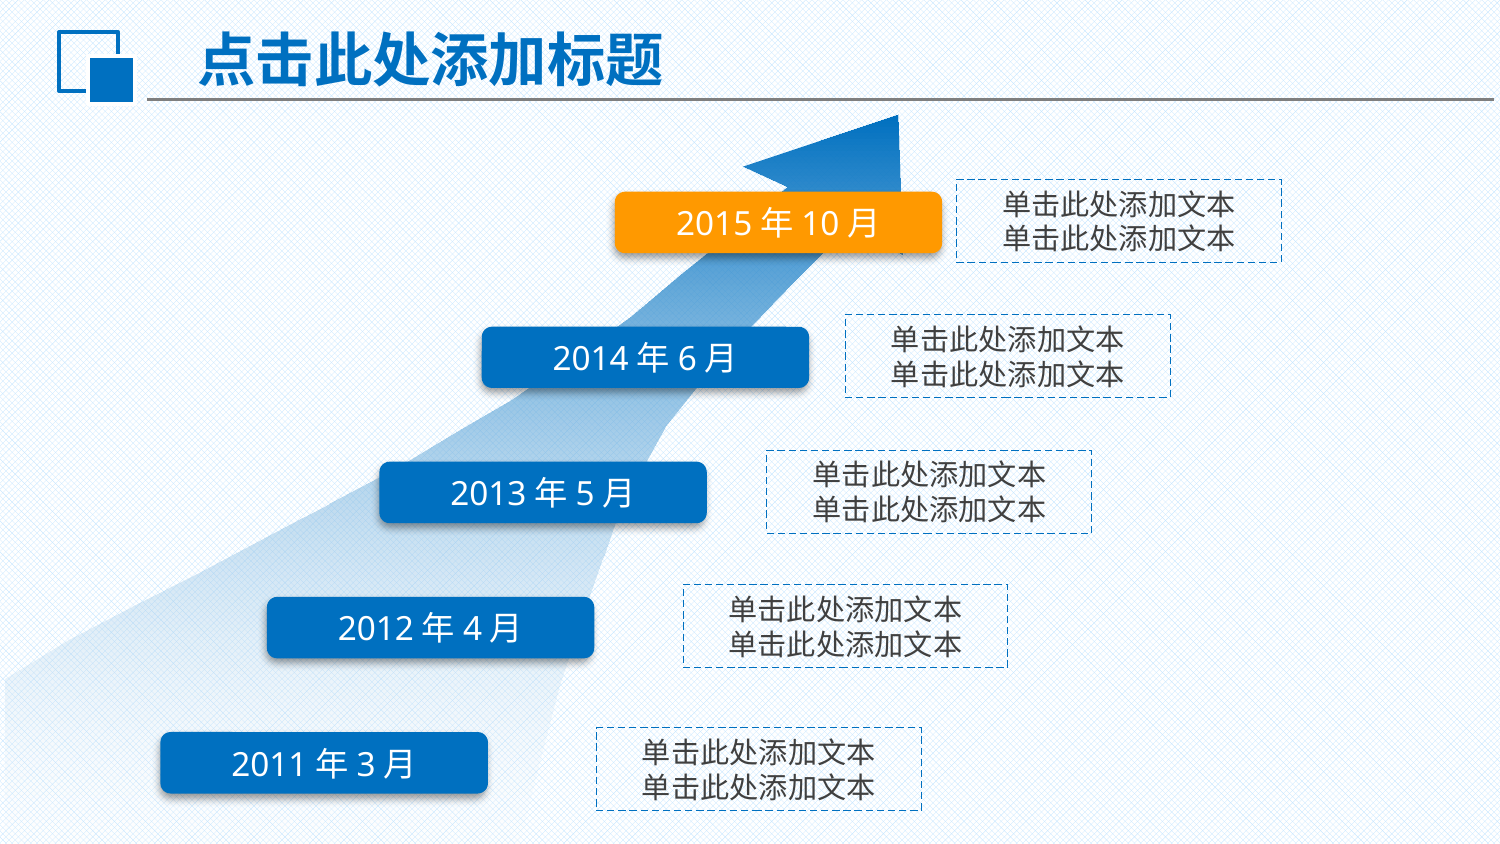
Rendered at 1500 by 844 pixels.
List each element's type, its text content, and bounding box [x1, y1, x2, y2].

text_box 2015年10月 [612, 189, 945, 256]
text_box [742, 114, 901, 189]
text_box [57, 30, 120, 93]
text_box [86, 54, 137, 106]
text_box [620, 266, 811, 324]
text_box 2014年6月 [479, 324, 812, 391]
text_box 单击此处添加文本 单击此处添加文本 [956, 179, 1282, 263]
text_box [5, 481, 611, 844]
text_box 2011年3月 [158, 729, 491, 796]
text_box 单击此处添加文本 单击此处添加文本 [845, 314, 1171, 398]
text_box 点击此处添加标题 [183, 15, 1500, 109]
text_box 单击此处添加文本 单击此处添加文本 [683, 584, 1008, 668]
text_box 单击此处添加文本 单击此处添加文本 [766, 450, 1092, 534]
text_box [411, 401, 686, 459]
text_box 2013年5月 [377, 459, 709, 526]
text_box 单击此处添加文本 单击此处添加文本 [596, 727, 922, 811]
text_box 2012年4月 [264, 594, 597, 661]
